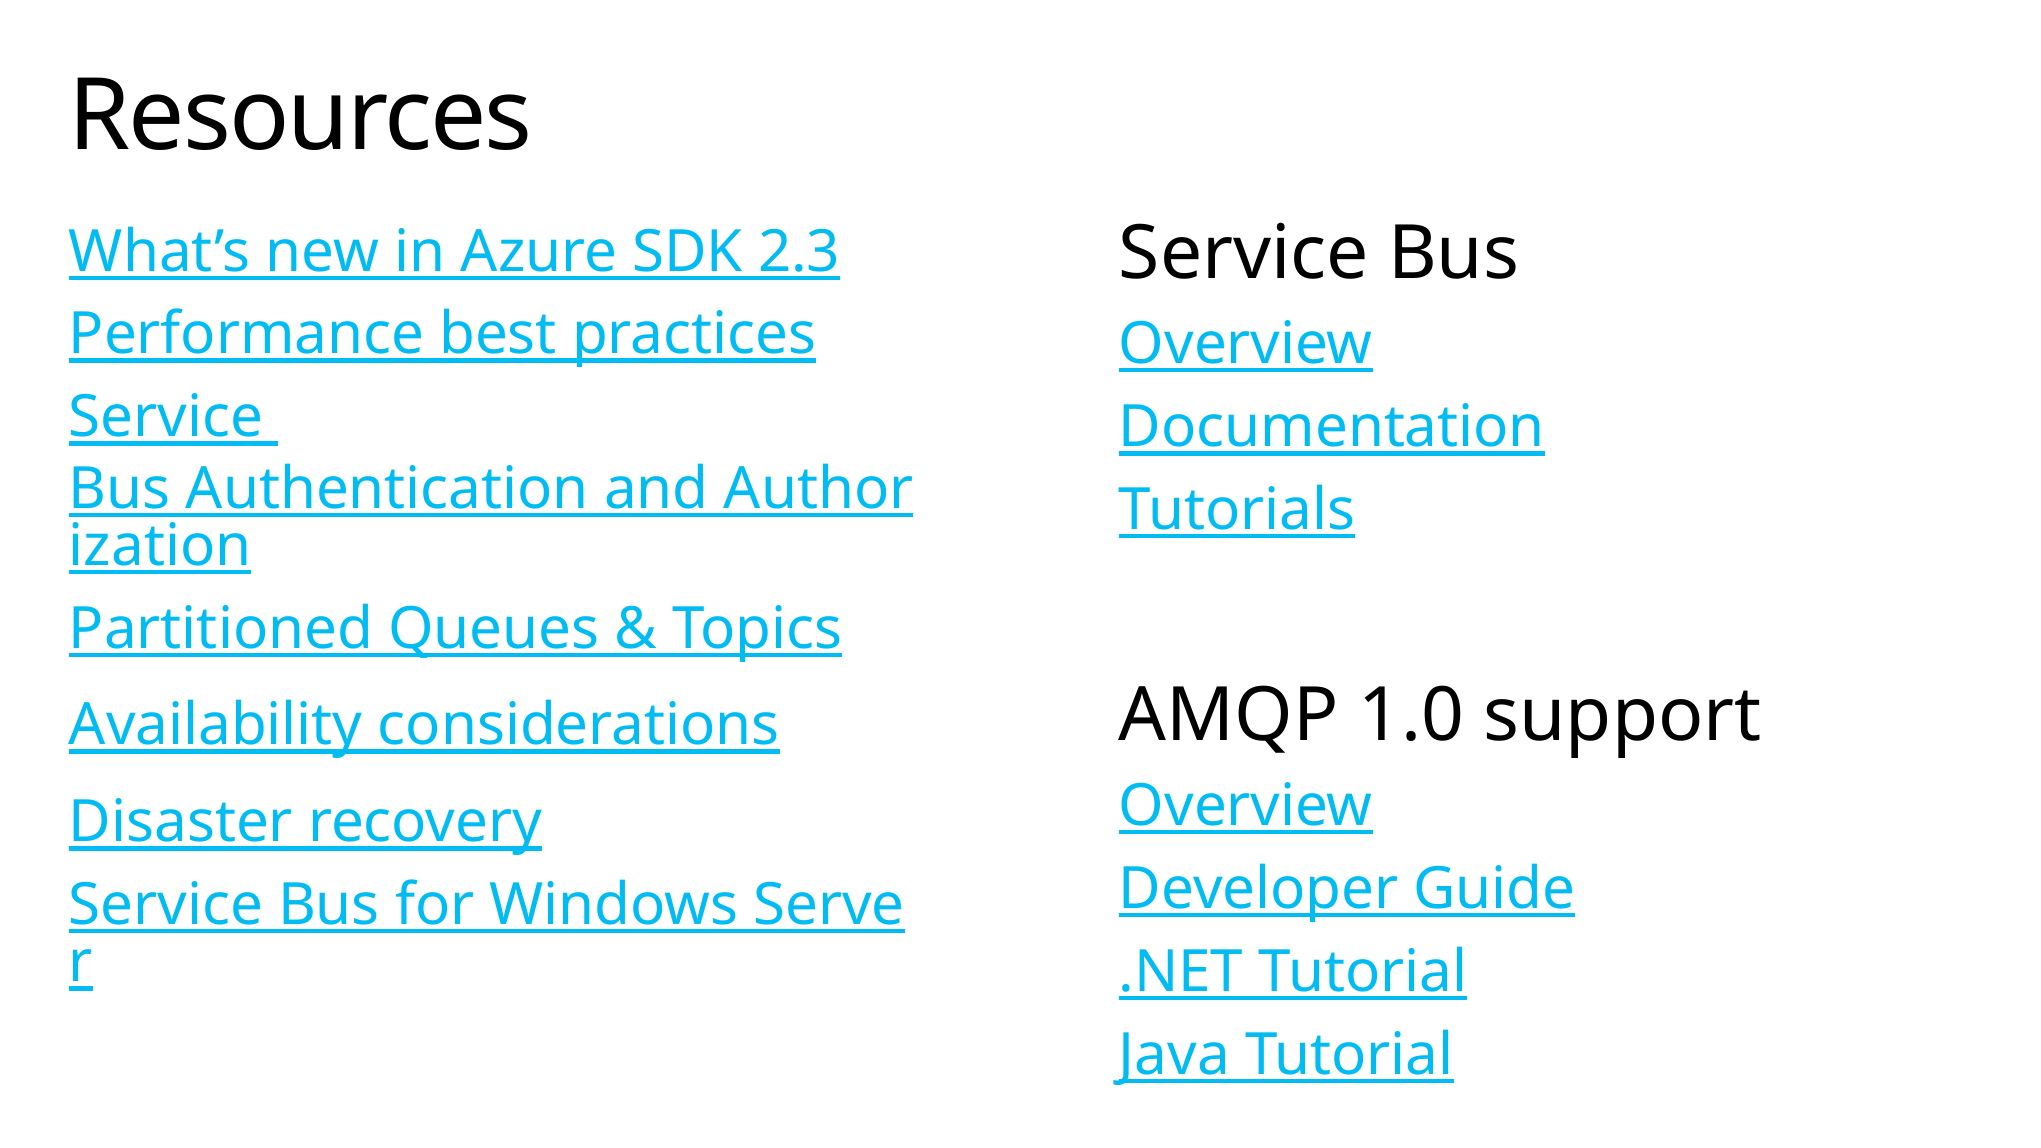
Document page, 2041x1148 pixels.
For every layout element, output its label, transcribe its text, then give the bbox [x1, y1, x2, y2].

title Resources [45, 48, 1996, 199]
list What’s new in Azure SDK 2.3 Performance best practices Service Bus Authentication and Authorization Partitioned Queues & Topics Availability considerations Disaster recovery Service Bus for Windows Server [45, 198, 946, 1071]
list Service Bus Overview Documentation Tutorials AMQP 1.0 support Overview Developer Guide .NET Tutorial Java Tutorial [1095, 198, 1996, 1070]
